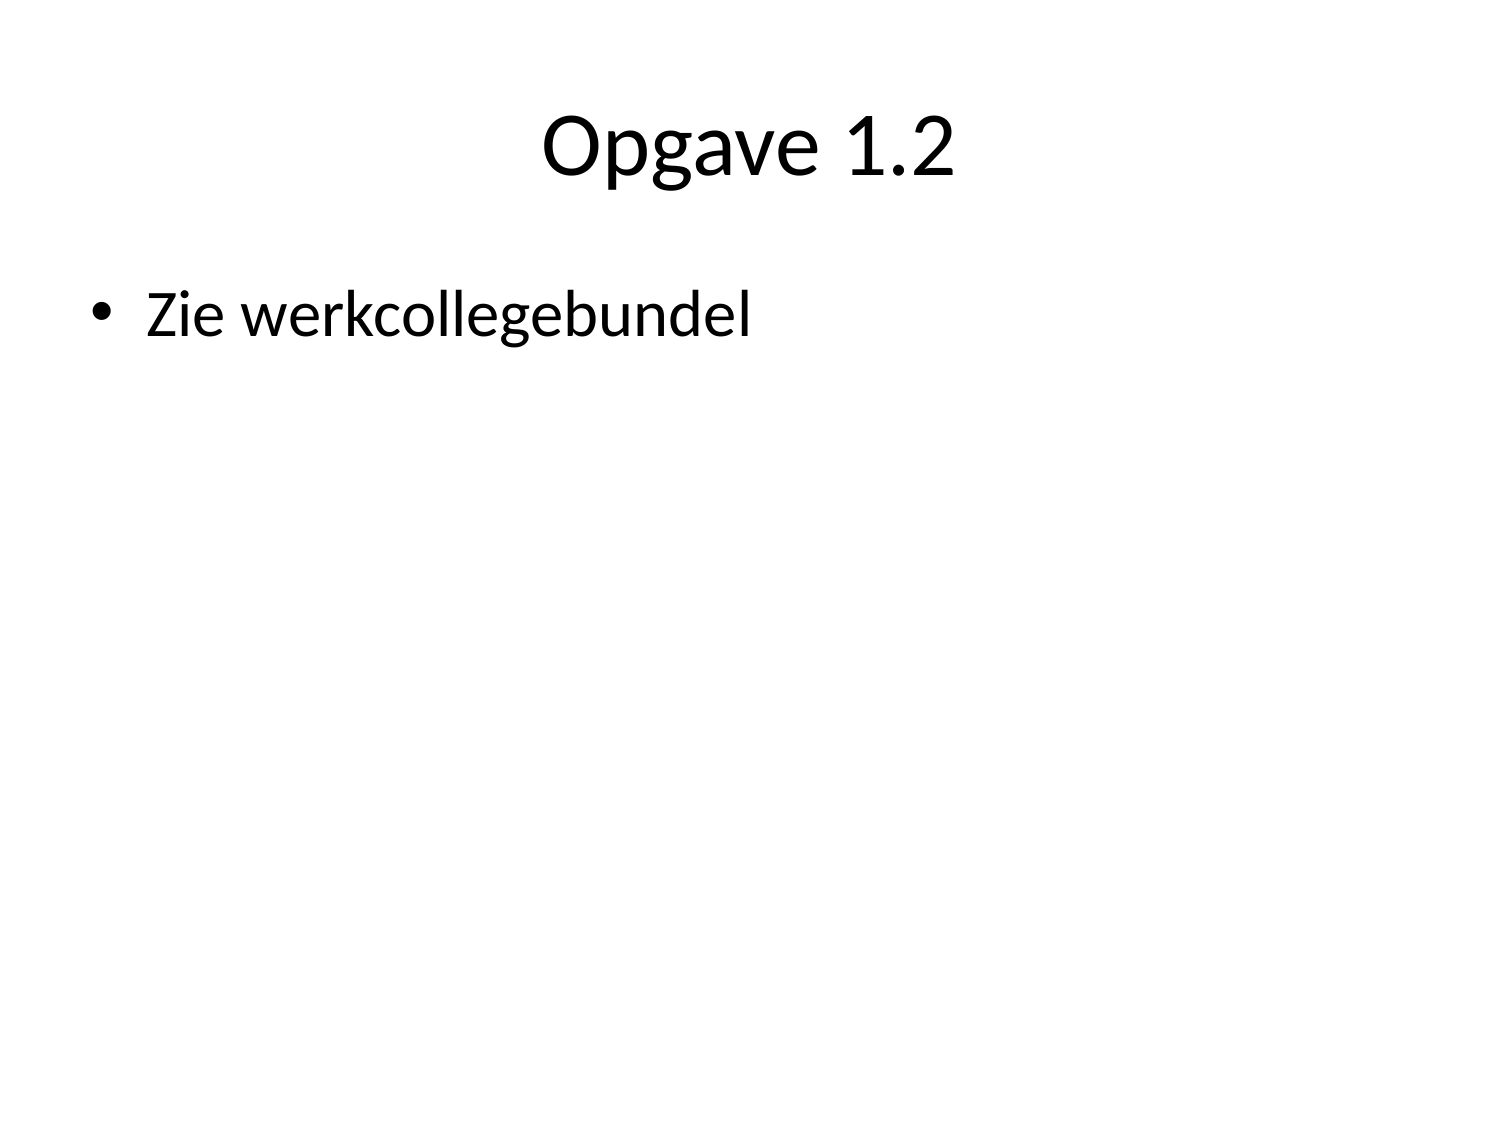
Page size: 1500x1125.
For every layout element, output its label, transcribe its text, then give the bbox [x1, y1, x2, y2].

title Opgave 1.2 [75, 45, 1425, 233]
list Zie werkcollegebundel [75, 262, 1425, 1005]
